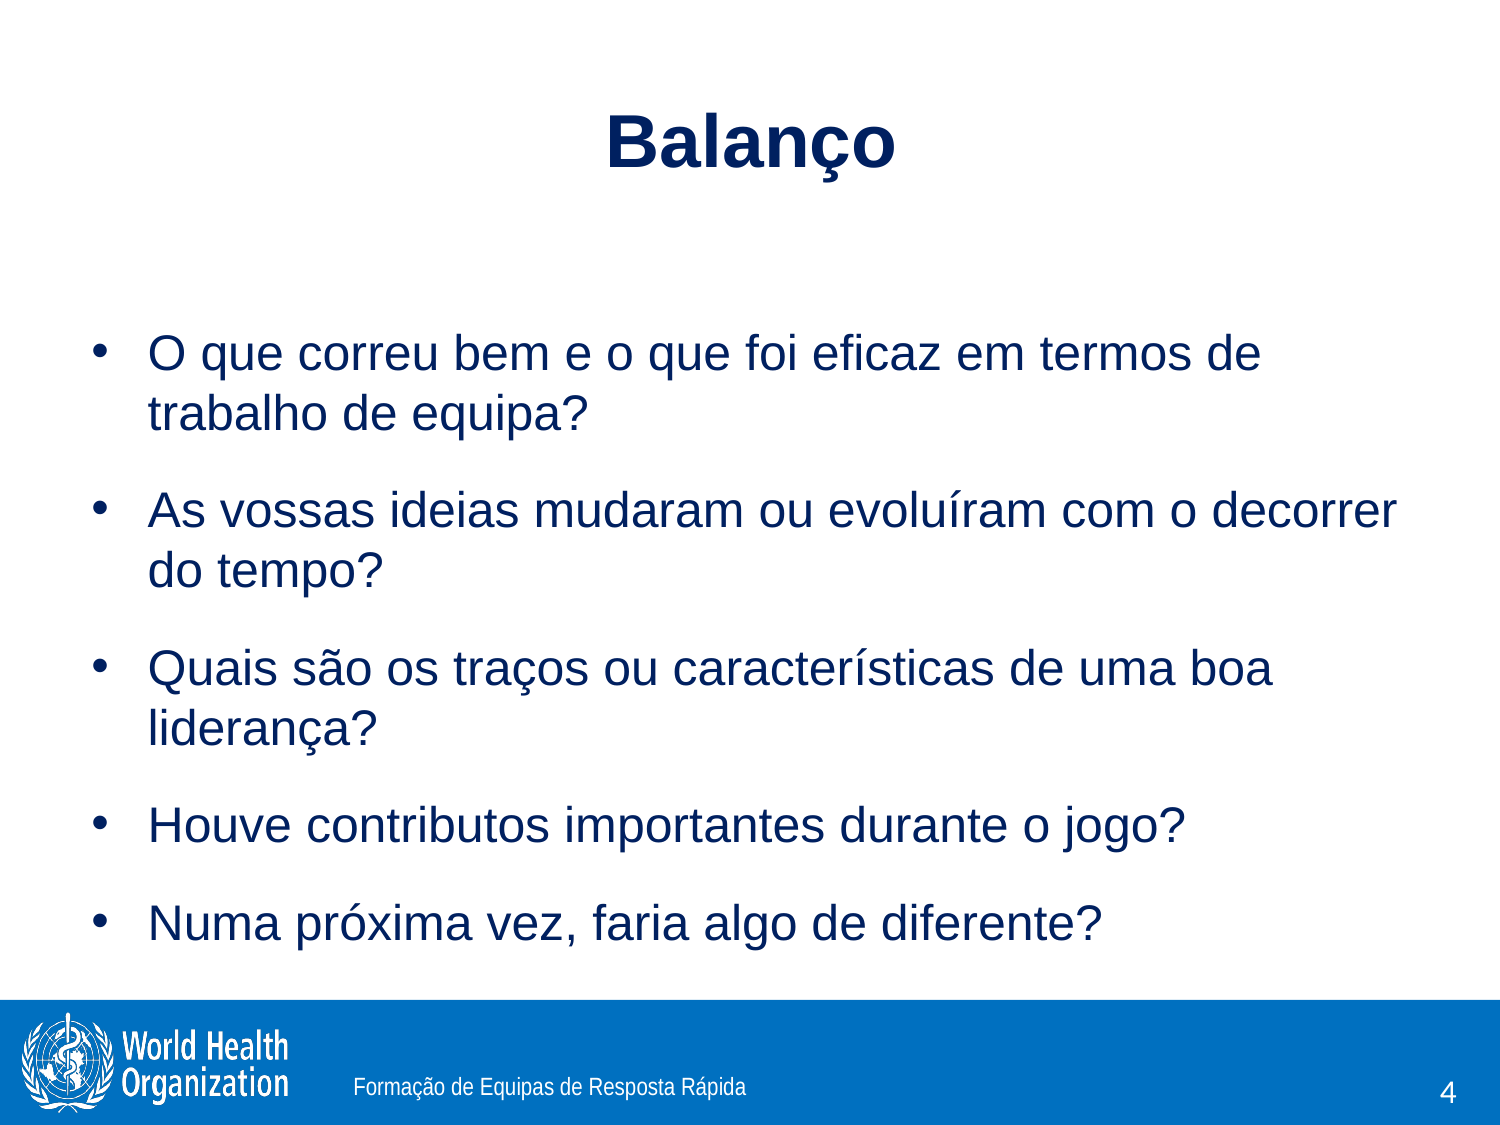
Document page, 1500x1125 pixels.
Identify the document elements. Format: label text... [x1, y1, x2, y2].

text_box O que correu bem e o que foi eficaz em termos de trabalho de equipa? As vossas ideias mudaram ou evoluíram com o decorrer do tempo? Quais são os traços ou características de uma boa liderança? Houve contributos importantes durante o jogo? Numa próxima vez, faria algo de diferente? [76, 312, 1436, 1078]
picture [21, 1012, 288, 1113]
title Balanço [76, 44, 1427, 232]
